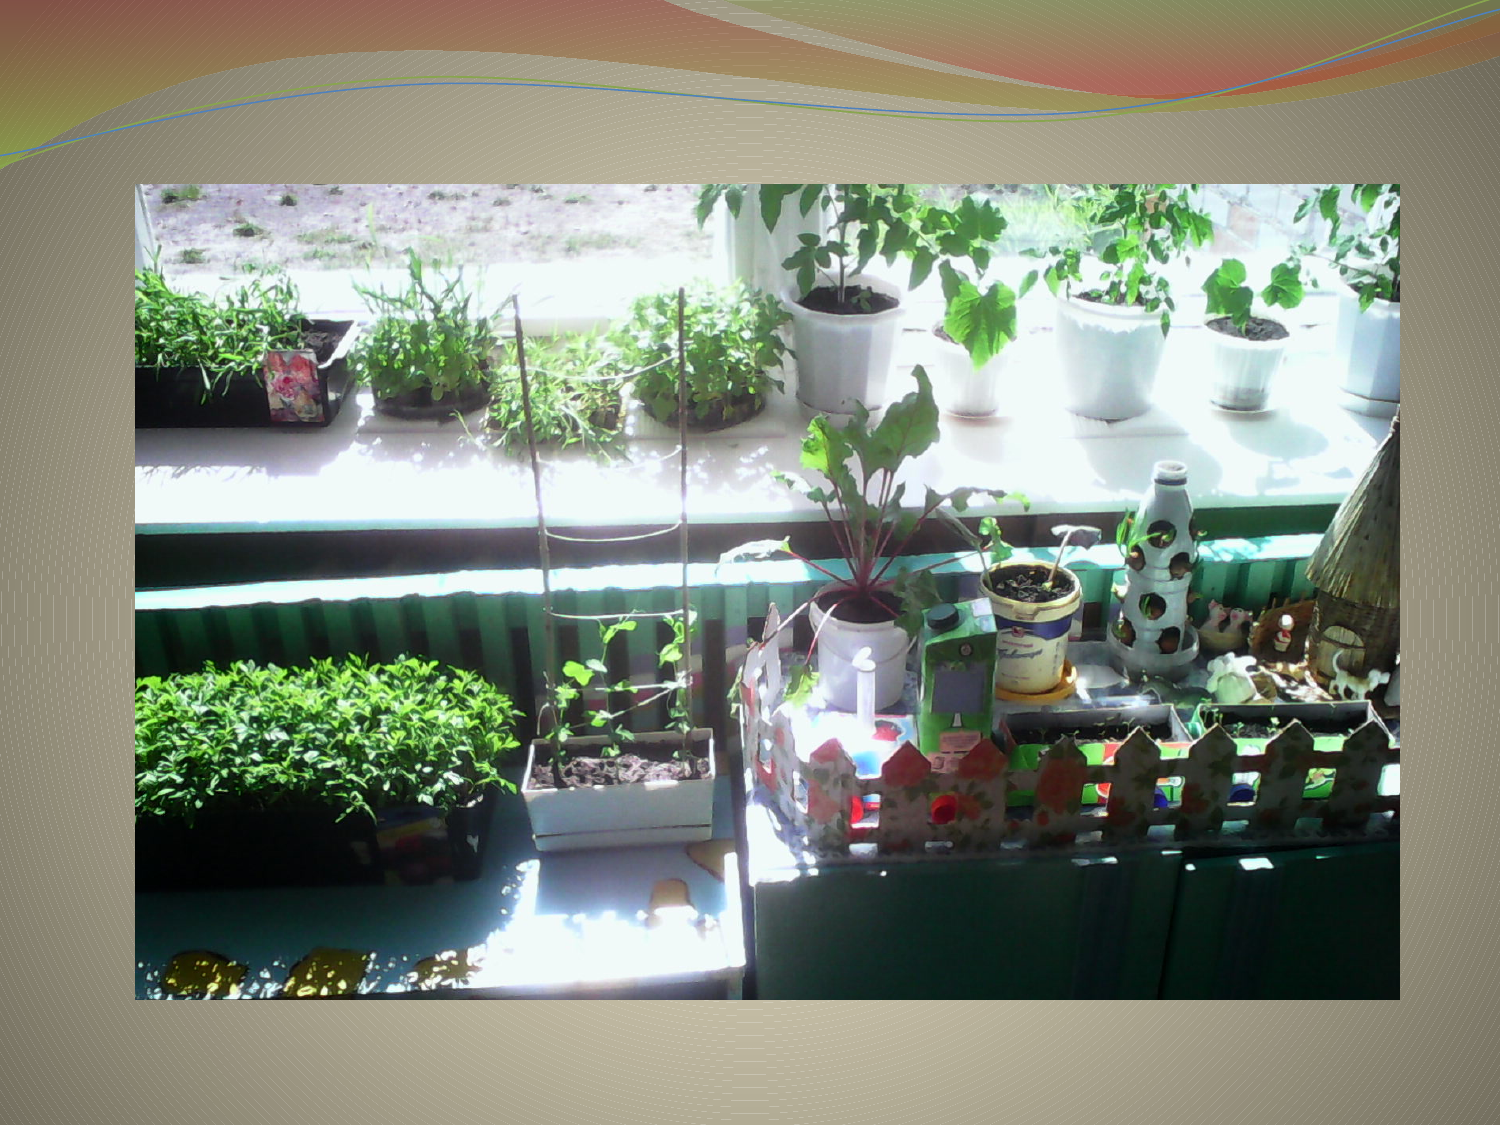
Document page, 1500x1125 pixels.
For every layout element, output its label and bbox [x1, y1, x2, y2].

picture [135, 184, 1400, 1000]
